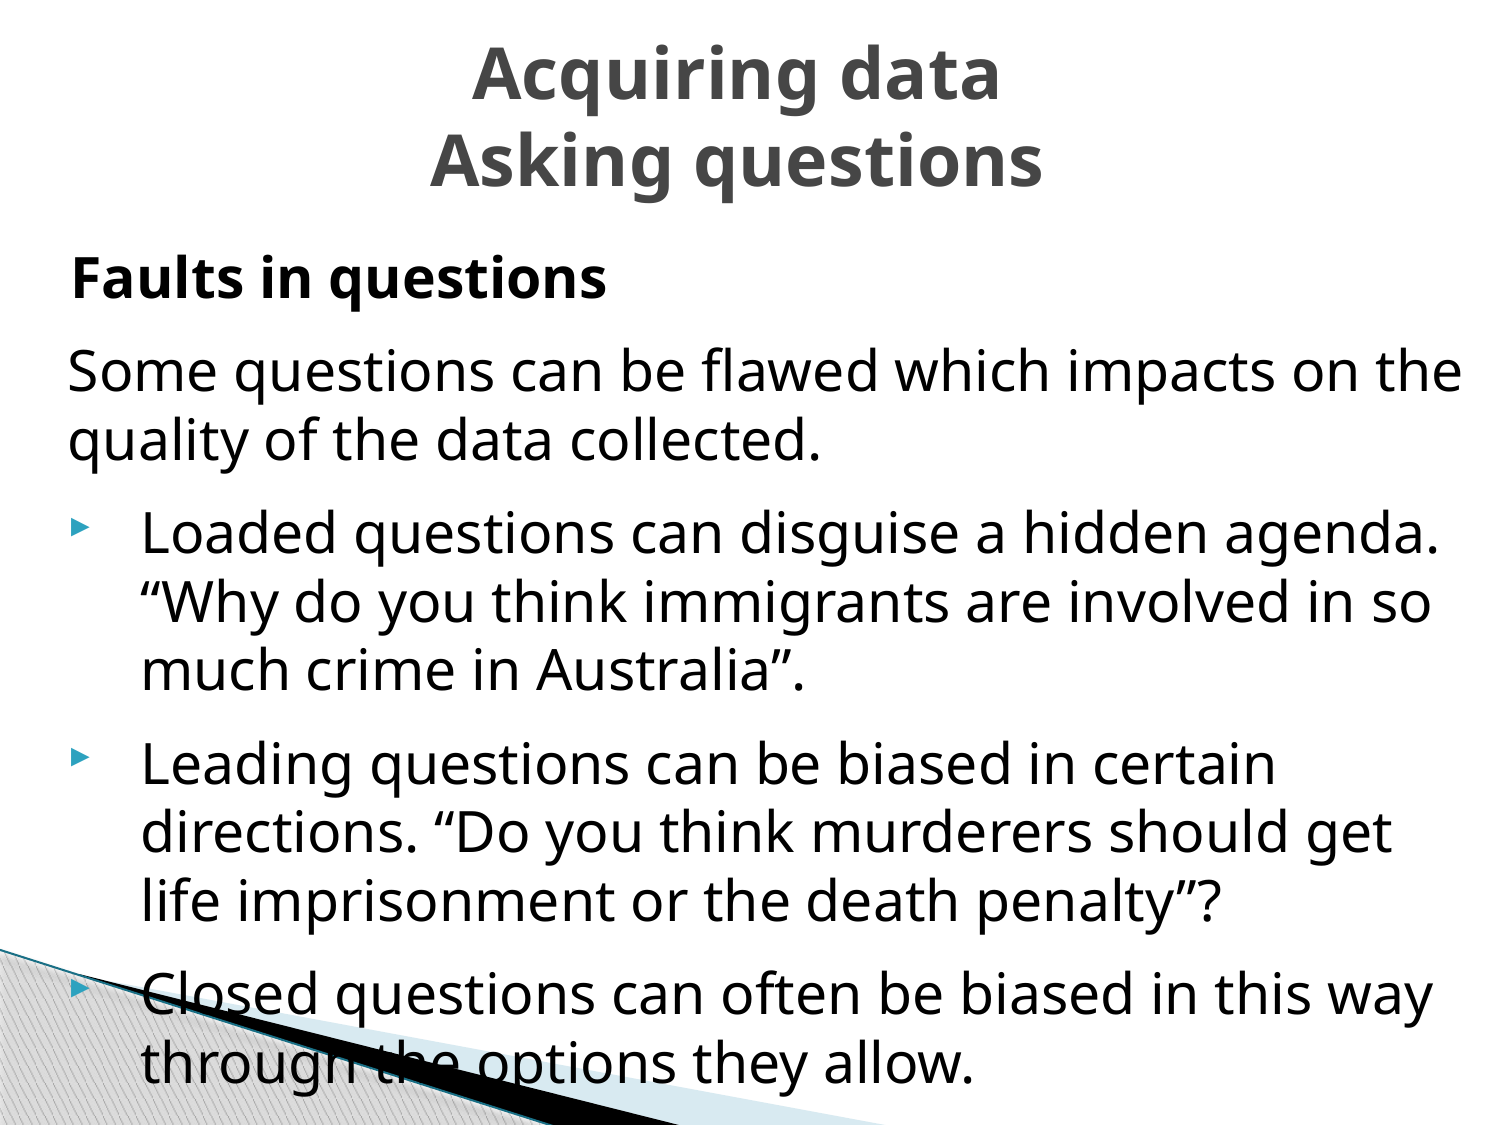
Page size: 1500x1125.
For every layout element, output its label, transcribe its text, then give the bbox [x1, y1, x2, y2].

list Faults in questions Some questions can be flawed which impacts on the quality of the data collected. Loaded questions can disguise a hidden agenda. “Why do you think immigrants are involved in so much crime in Australia”. Leading questions can be biased in certain directions. “Do you think murderers should get life imprisonment or the death penalty”? Closed questions can often be biased in this way through the options they allow. [53, 233, 1483, 1120]
title Acquiring data Asking questions [100, 20, 1376, 209]
